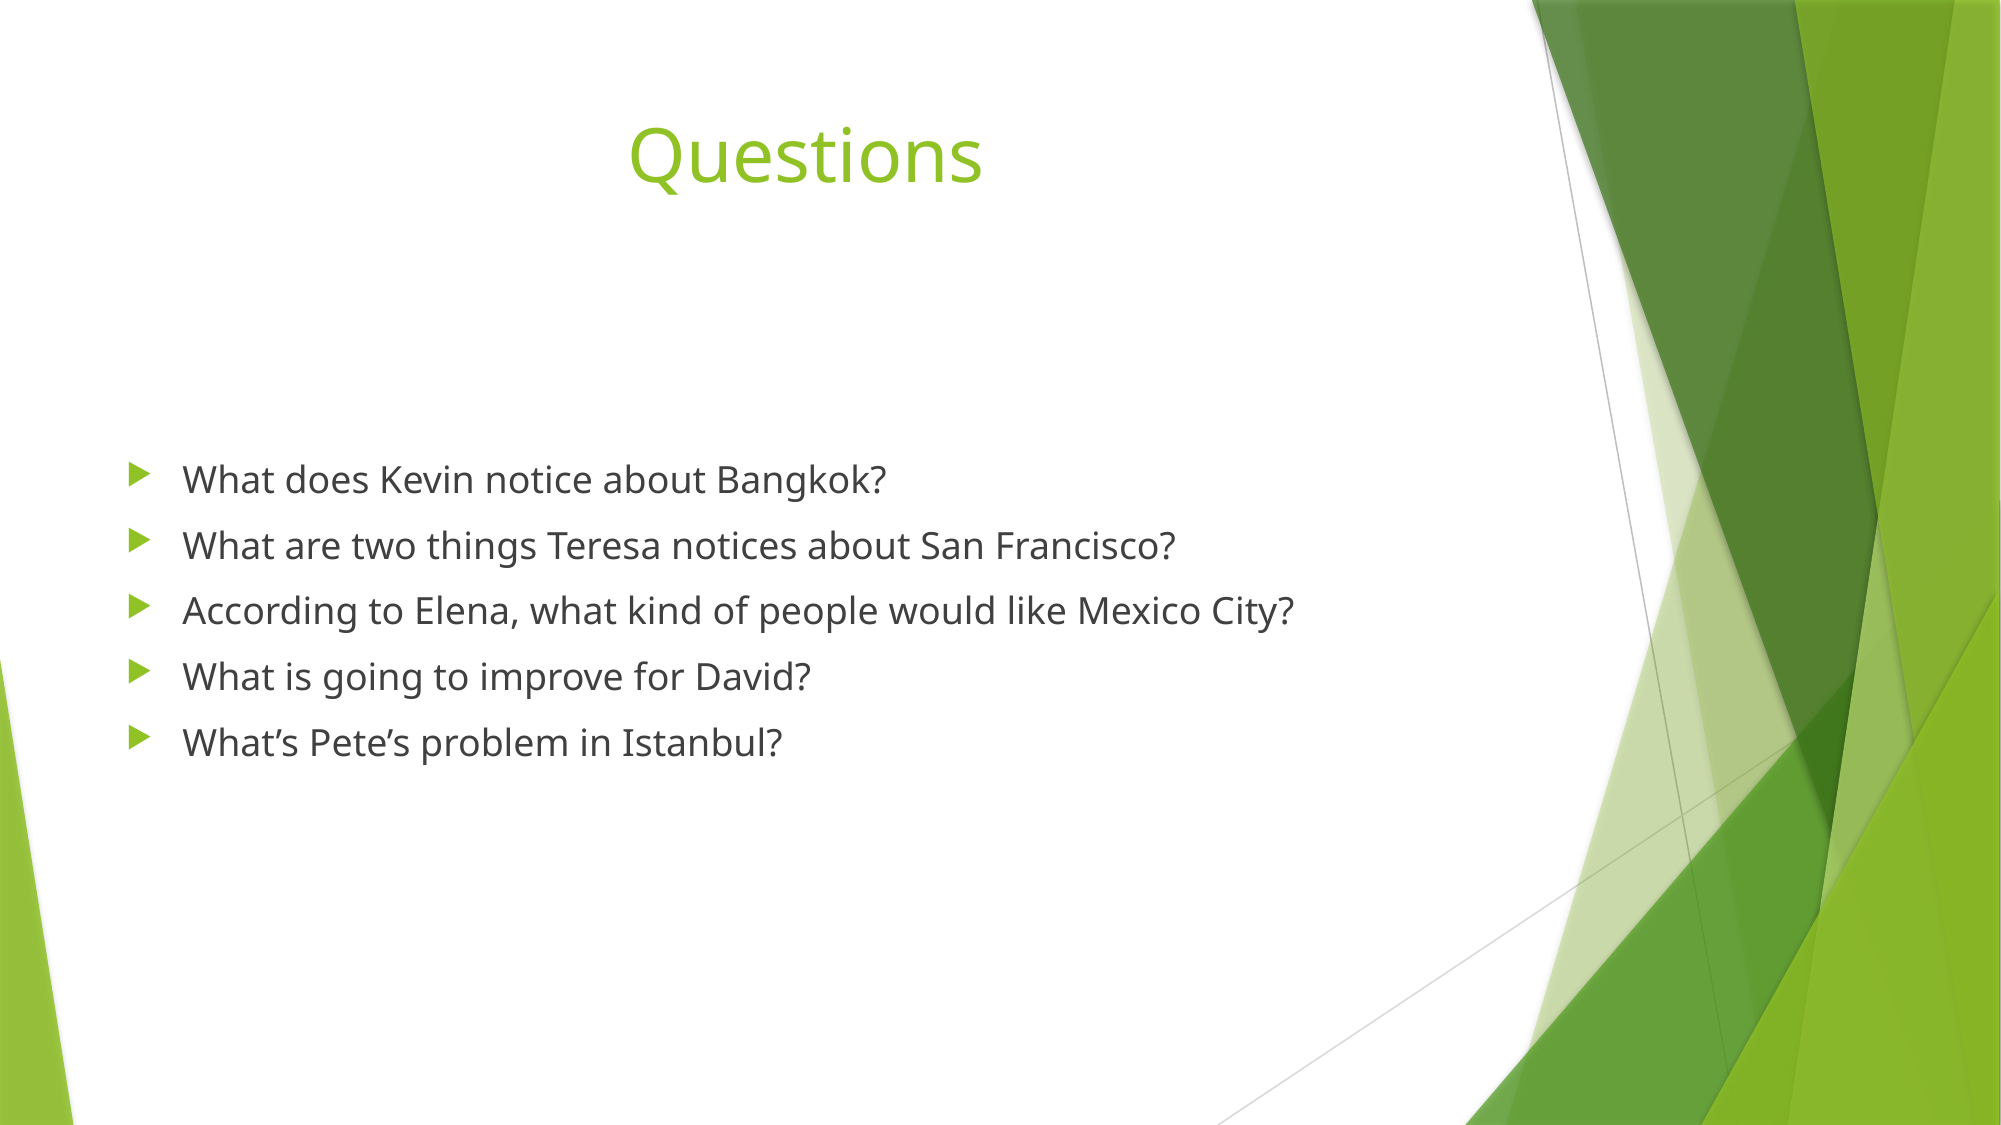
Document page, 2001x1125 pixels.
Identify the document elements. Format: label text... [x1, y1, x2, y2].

list What does Kevin notice about Bangkok? What are two things Teresa notices about San Francisco? According to Elena, what kind of people would like Mexico City? What is going to improve for David? What’s Pete’s problem in Istanbul? [111, 316, 1522, 870]
title Questions [111, 99, 1522, 316]
